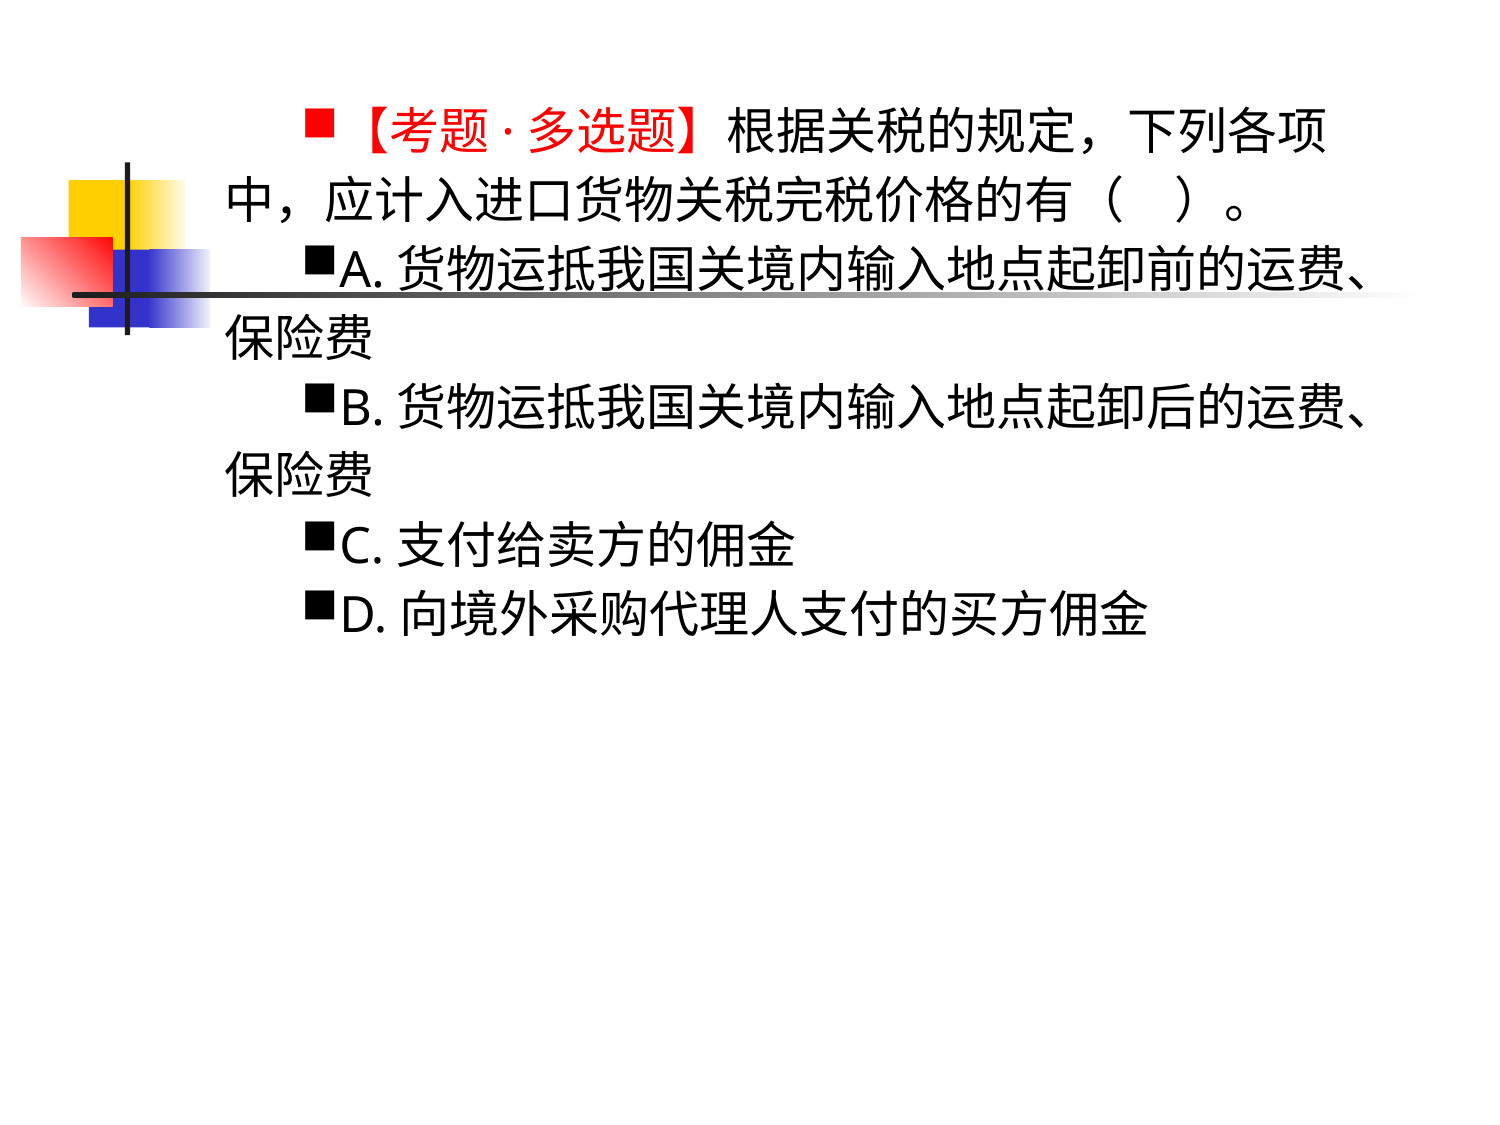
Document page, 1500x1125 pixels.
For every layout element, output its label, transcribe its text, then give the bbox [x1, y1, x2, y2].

list 【考题·多选题】根据关税的规定，下列各项中，应计入进口货物关税完税价格的有（ ）。 A.货物运抵我国关境内输入地点起卸前的运费、保险费 B.货物运抵我国关境内输入地点起卸后的运费、保险费 C.支付给卖方的佣金 D.向境外采购代理人支付的买方佣金 [153, 82, 1429, 759]
